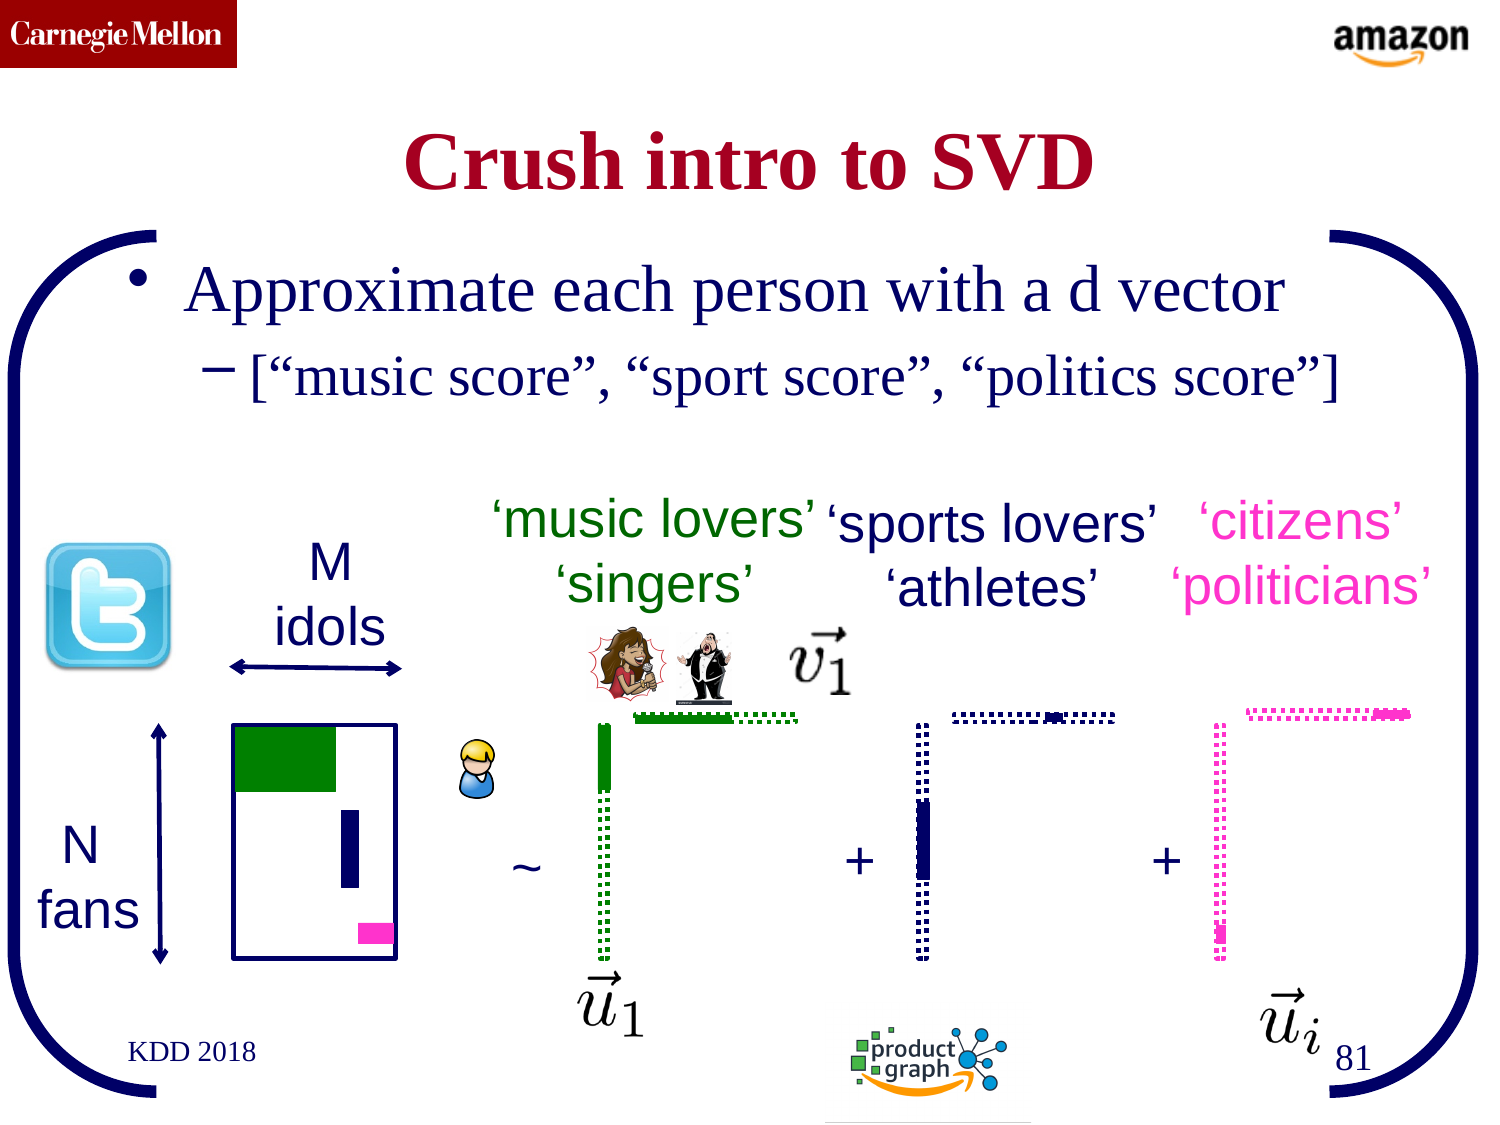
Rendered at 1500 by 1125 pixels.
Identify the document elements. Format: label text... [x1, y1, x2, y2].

slide_number KDD 2018 [112, 1024, 426, 1101]
picture [40, 539, 176, 675]
picture [576, 970, 644, 1038]
picture [788, 625, 854, 695]
slide_number 81 [1074, 1024, 1388, 1101]
title Crush intro to SVD [112, 99, 1388, 213]
picture [1322, 4, 1484, 88]
picture [459, 738, 495, 800]
picture [586, 625, 669, 702]
picture [1259, 987, 1320, 1055]
text_box [13, 236, 1473, 1092]
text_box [233, 710, 1410, 959]
picture [0, 0, 237, 68]
picture [676, 632, 732, 706]
